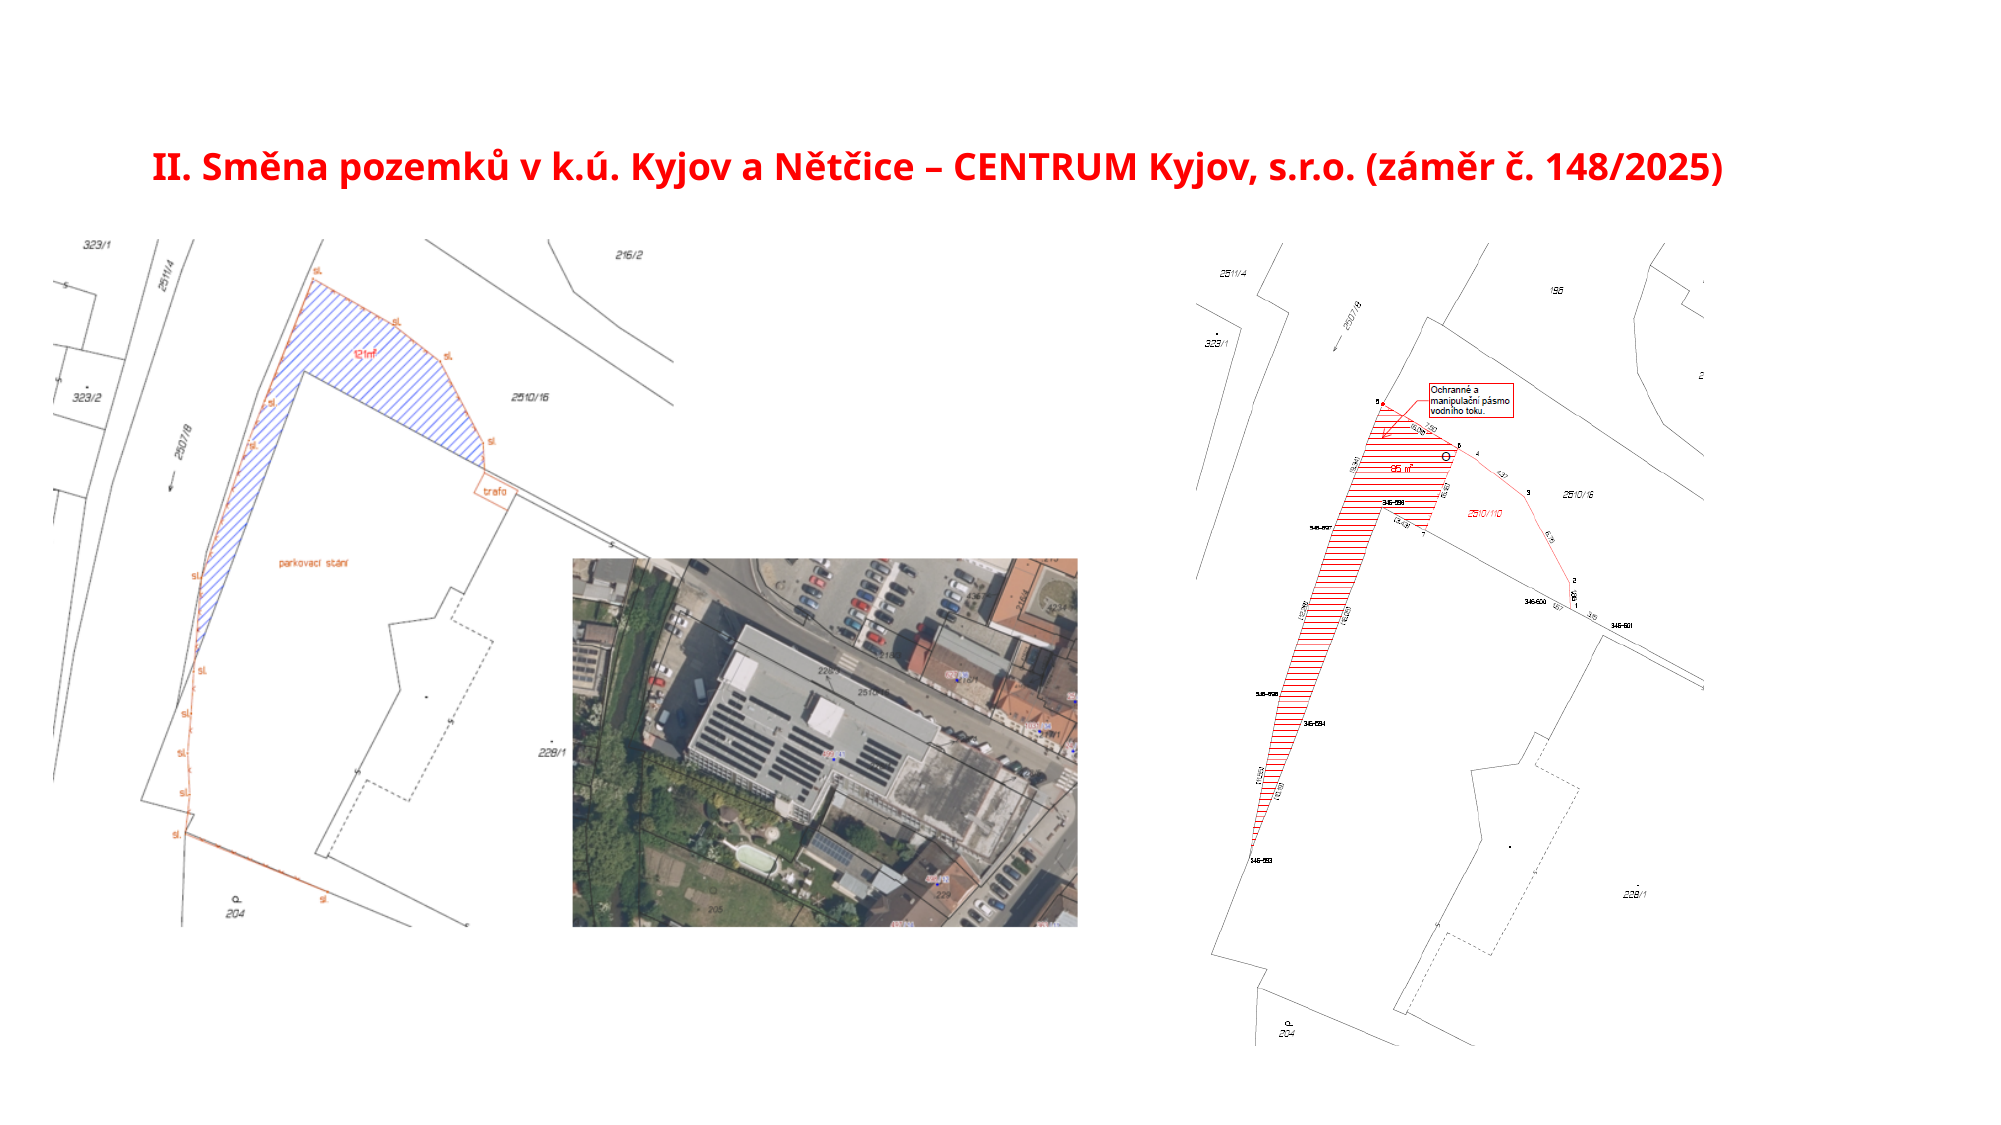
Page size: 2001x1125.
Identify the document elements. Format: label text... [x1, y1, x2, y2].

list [53, 222, 1197, 937]
picture [1195, 243, 1704, 1046]
title II. Směna pozemků v k.ú. Kyjov a Nětčice – CENTRUM Kyjov, s.r.o. (záměr č. 148/2025) [137, 59, 1863, 278]
